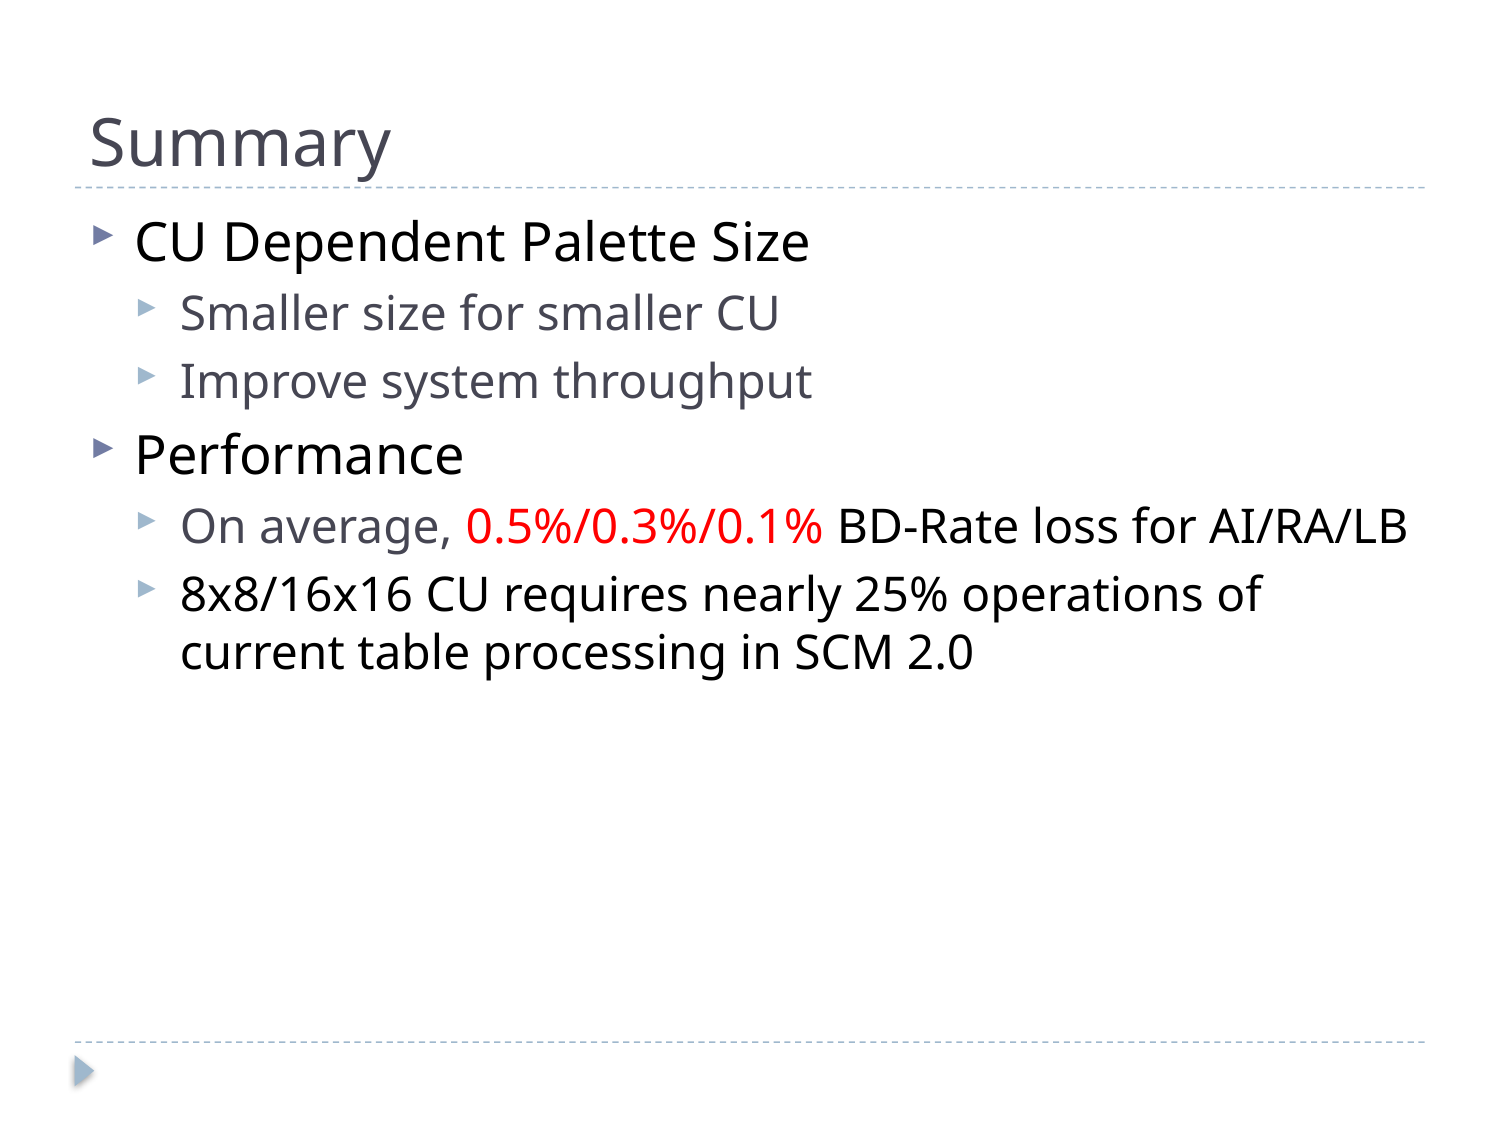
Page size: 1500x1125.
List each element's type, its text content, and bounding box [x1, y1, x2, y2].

list CU Dependent Palette Size Smaller size for smaller CU Improve system throughput Performance On average, 0.5%/0.3%/0.1% BD-Rate loss for AI/RA/LB 8x8/16x16 CU requires nearly 25% operations of current table processing in SCM 2.0 [75, 200, 1425, 1010]
title Summary [75, 24, 1425, 188]
